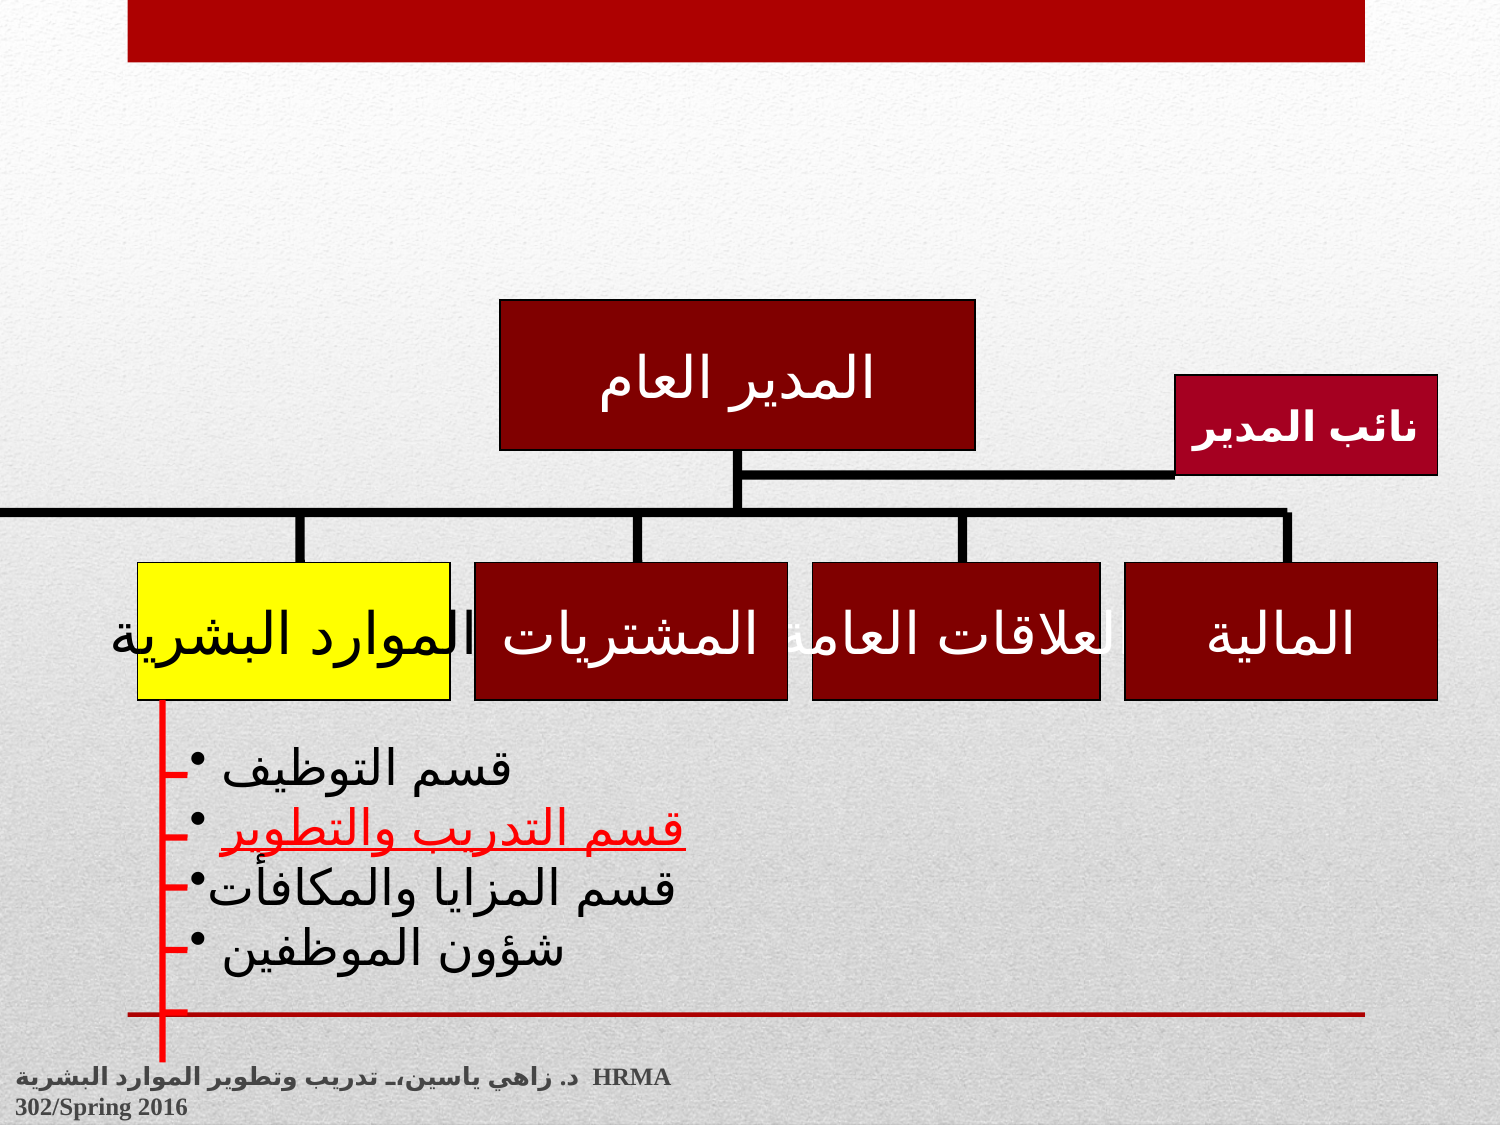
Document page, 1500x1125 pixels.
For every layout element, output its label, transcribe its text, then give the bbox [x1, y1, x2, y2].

text_box العلاقات العامة [812, 562, 1100, 700]
text_box المدير العام [500, 299, 975, 450]
text_box قسم التوظيف قسم التدريب والتطوير قسم المزايا والمكافأت شؤون الموظفين [174, 924, 463, 1025]
text_box الموارد البشرية [137, 562, 450, 700]
text_box نائب المدير [1175, 375, 1438, 475]
text_box المشتريات [474, 562, 788, 700]
text_box المالية [1124, 562, 1438, 700]
footer د. زاهي ياسين، تدريب وتطوير الموارد البشرية HRMA 302/Spring 2016 [0, 1060, 800, 1120]
